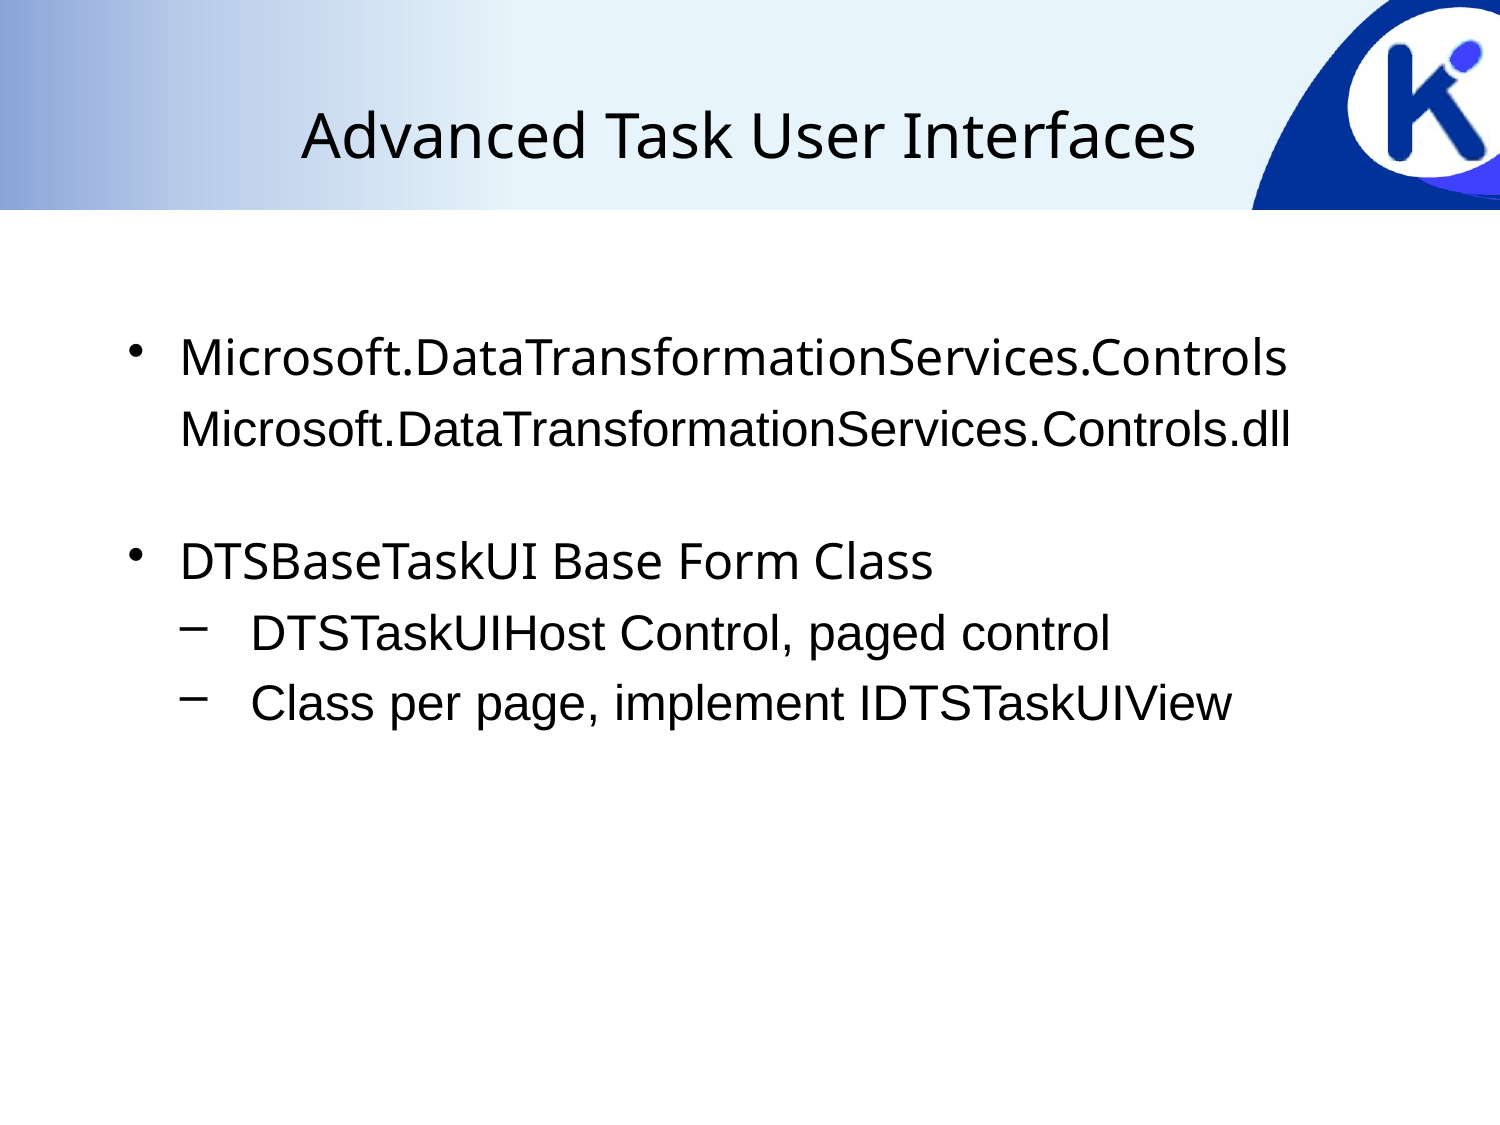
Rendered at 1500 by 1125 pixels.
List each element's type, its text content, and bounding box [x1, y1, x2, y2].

title Advanced Task User Interfaces [0, 46, 1500, 235]
list Microsoft.DataTransformationServices.Controls Microsoft.DataTransformationServices.Controls.dll DTSBaseTaskUI Base Form Class DTSTaskUIHost Control, paged control Class per page, implement IDTSTaskUIView [112, 324, 1500, 1076]
picture [0, 0, 1500, 46]
